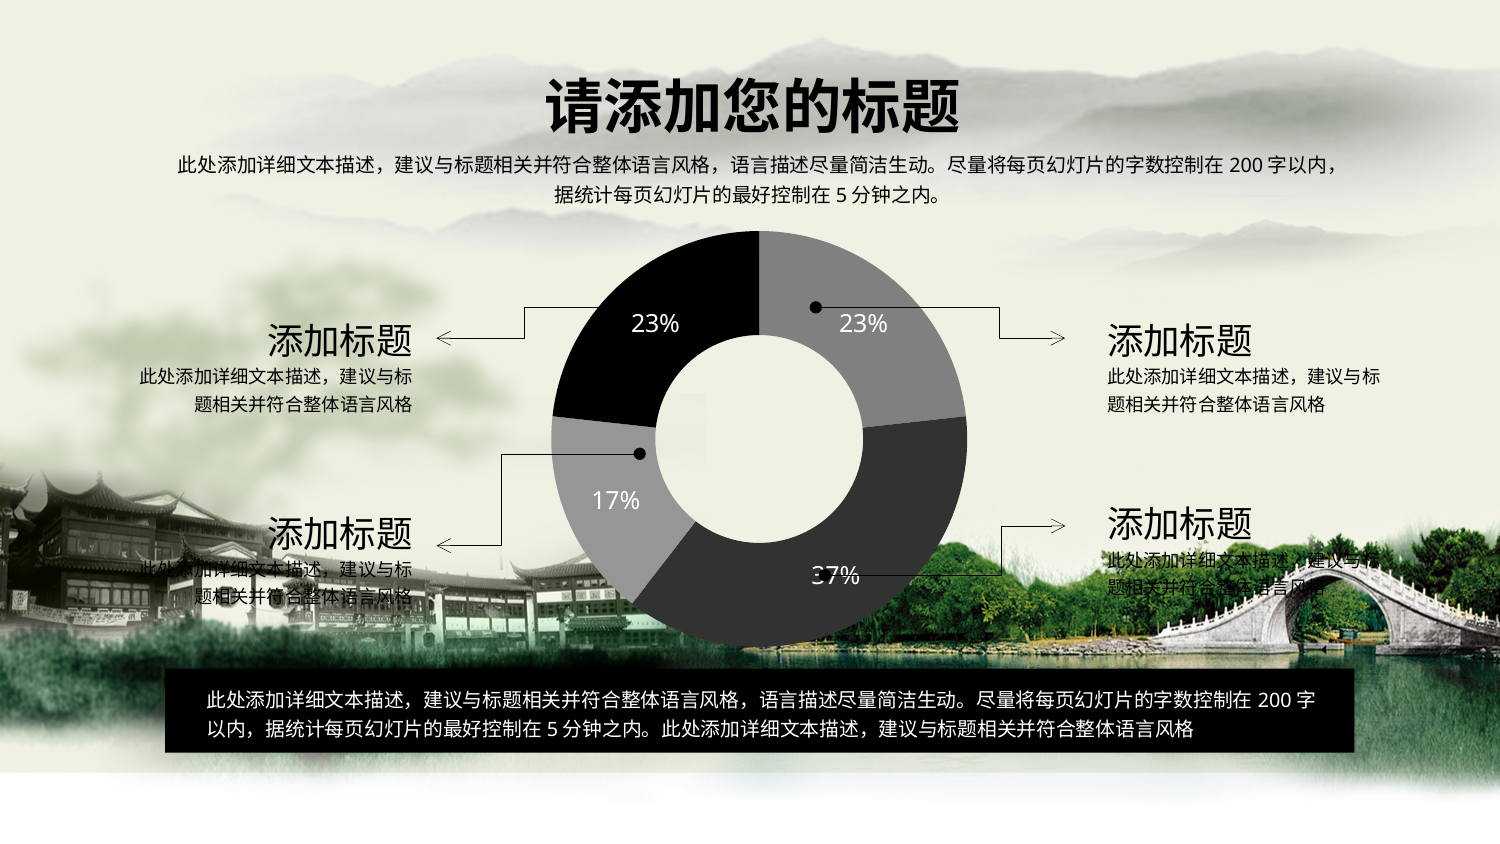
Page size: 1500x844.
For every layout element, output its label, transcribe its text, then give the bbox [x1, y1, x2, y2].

chart [523, 222, 996, 656]
text_box [436, 453, 518, 553]
text_box [1001, 330, 1066, 346]
picture [0, 0, 1500, 844]
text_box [1106, 324, 1398, 448]
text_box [121, 324, 414, 448]
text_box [121, 516, 414, 641]
text_box 此处添加详细文本描述，建议与标题相关并符合整体语言风格，语言描述尽量简洁生动。尽量将每页幻灯片的字数控制在200字以内， 据统计每页幻灯片的最好控制在5分钟之内。 [168, 147, 1337, 207]
text_box 请添加您的标题 [258, 75, 1247, 147]
text_box [436, 329, 518, 346]
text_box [164, 668, 1355, 753]
text_box [1001, 518, 1066, 576]
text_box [1106, 507, 1398, 632]
